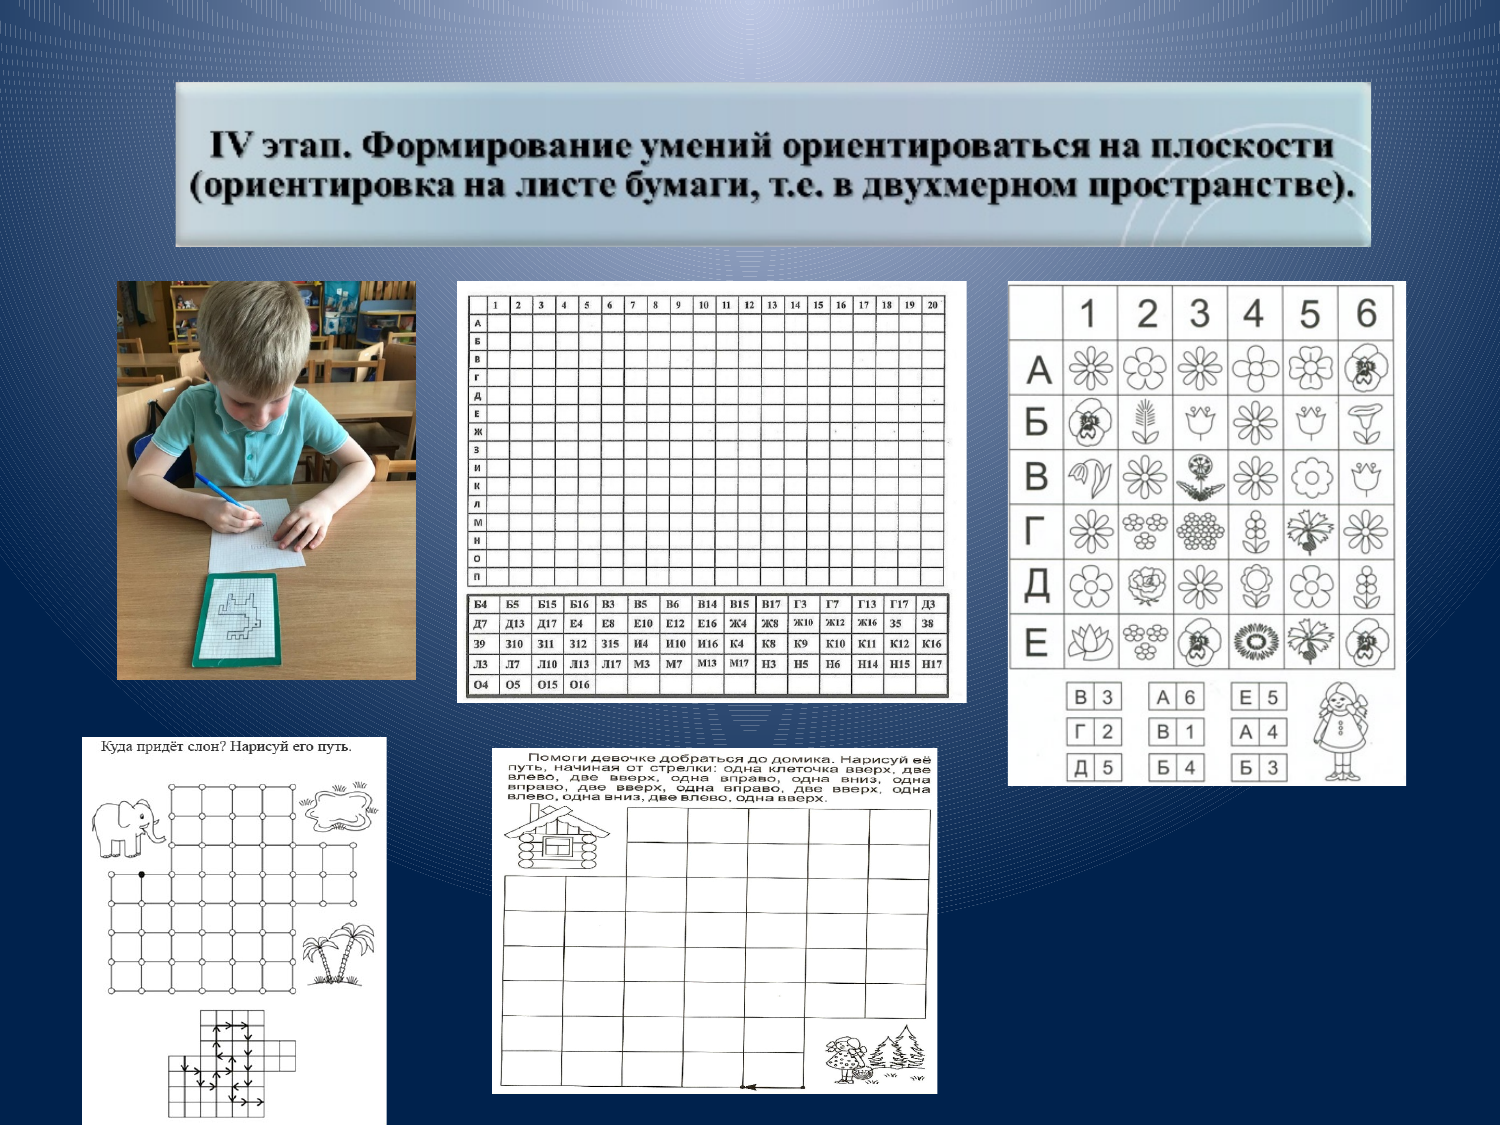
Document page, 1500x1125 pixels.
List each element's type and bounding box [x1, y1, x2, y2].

picture [456, 280, 967, 704]
picture [116, 280, 417, 680]
picture [491, 747, 938, 1094]
picture [81, 737, 387, 1125]
picture [1007, 280, 1407, 786]
picture [175, 81, 1372, 247]
